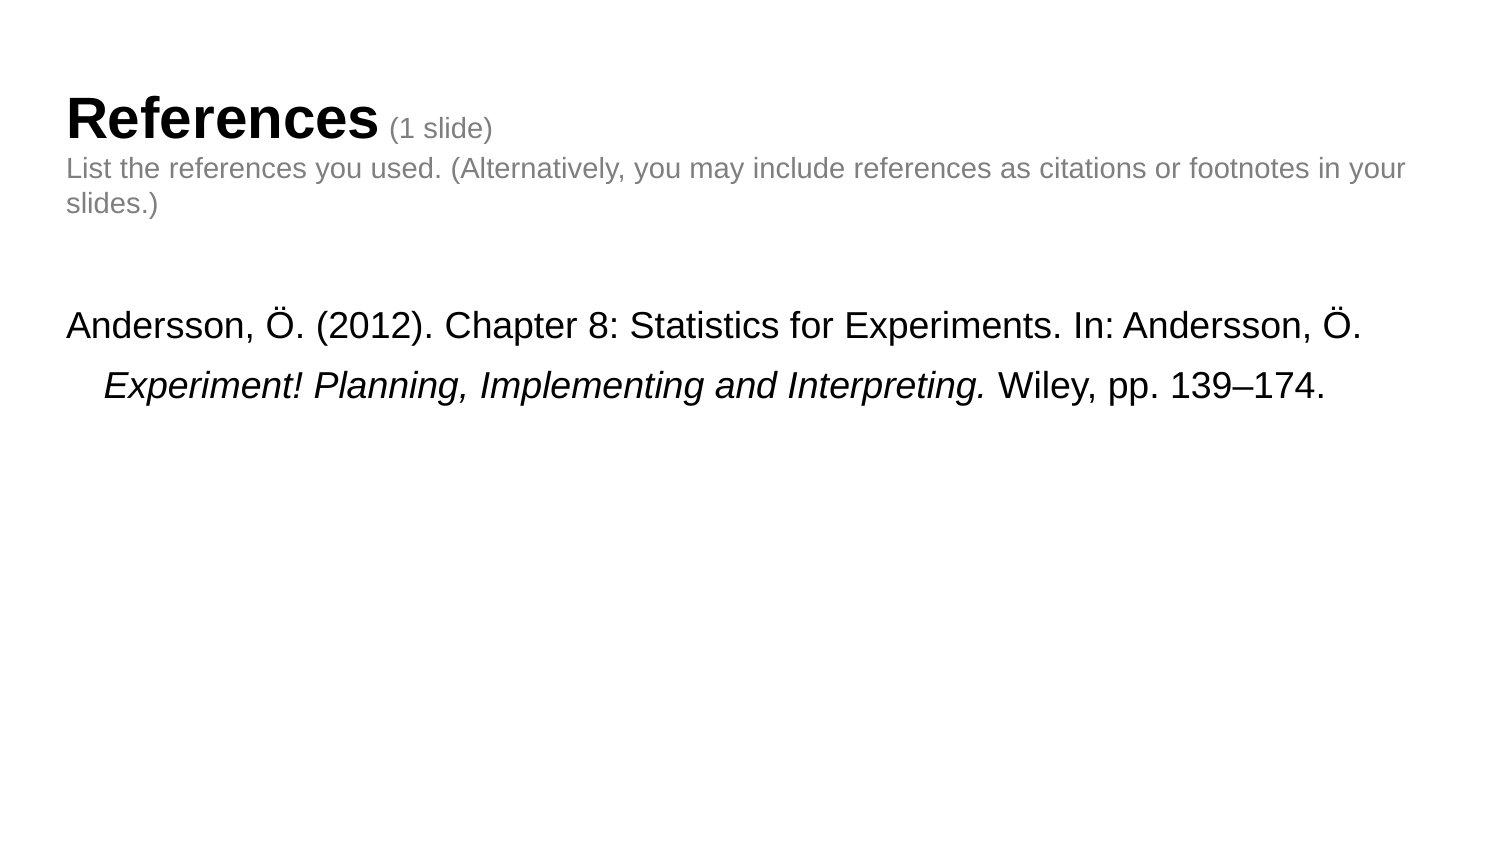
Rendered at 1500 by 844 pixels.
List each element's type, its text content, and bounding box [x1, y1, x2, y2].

list Andersson, Ö. (2012). Chapter 8: Statistics for Experiments. In: Andersson, Ö. Experiment! Planning, Implementing and Interpreting. Wiley, pp. 139–174. [51, 271, 1449, 635]
title References (1 slide) List the references you used. (Alternatively, you may include references as citations or footnotes in your slides.) [51, 64, 1449, 271]
